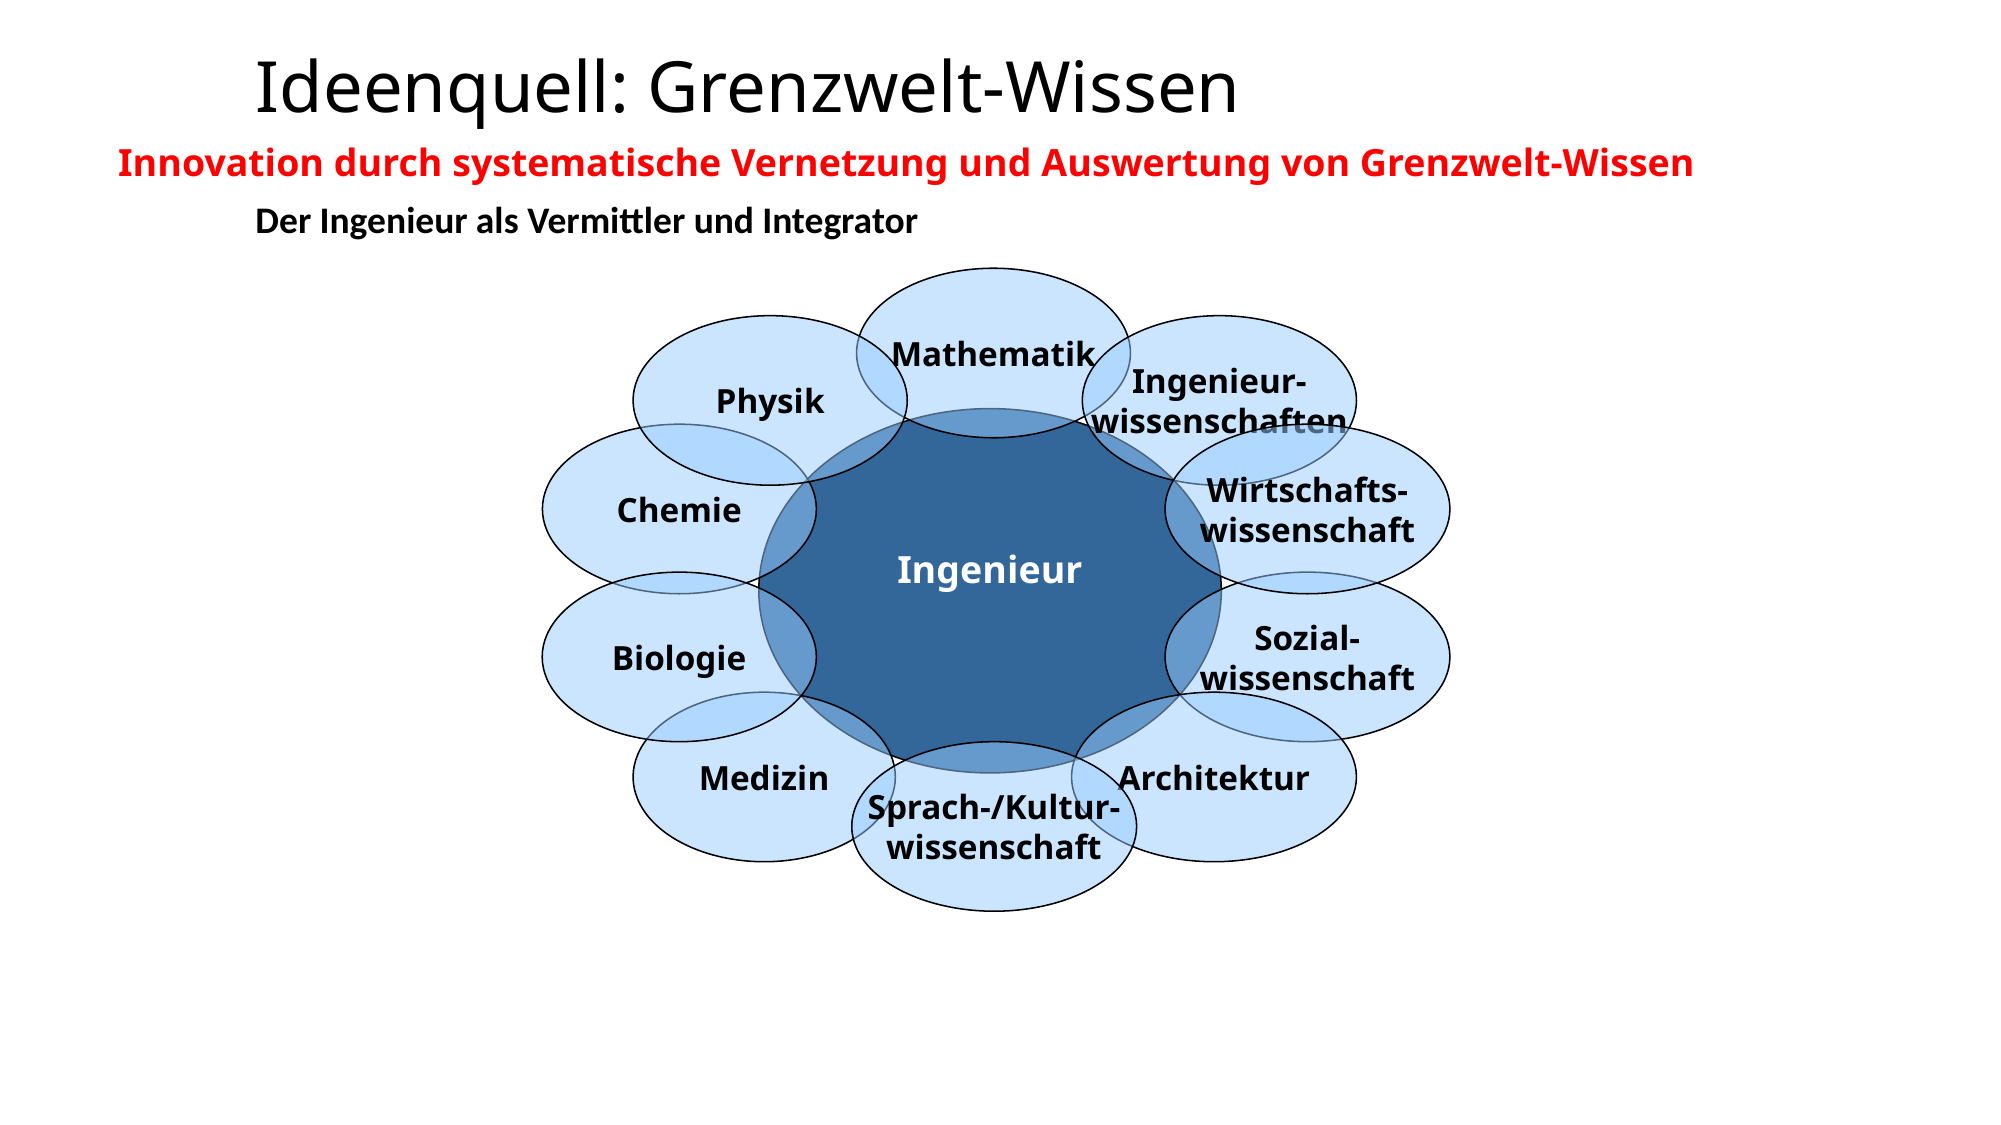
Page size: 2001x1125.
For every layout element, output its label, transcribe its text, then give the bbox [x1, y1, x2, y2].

text_box Wirtschafts- wissenschaft [1165, 424, 1450, 594]
text_box Der Ingenieur als Vermittler und Integrator [240, 192, 934, 249]
text_box Innovation durch systematische Vernetzung und Auswertung von Grenzwelt-Wissen [103, 131, 1712, 192]
text_box Chemie [542, 427, 817, 583]
text_box Ingenieur [758, 420, 1222, 760]
text_box Ingenieur- wissenschaften [1082, 315, 1357, 480]
title Ideenquell: Grenzwelt-Wissen [240, 44, 1625, 131]
text_box Physik [633, 315, 908, 486]
text_box Medizin [633, 695, 894, 862]
text_box Sozial- wissenschaft [1165, 583, 1450, 739]
text_box Architektur [1075, 692, 1357, 862]
text_box Sprach-/Kultur- wissenschaft [851, 741, 1137, 912]
text_box Mathematik [859, 268, 1128, 438]
text_box Biologie [542, 572, 817, 742]
